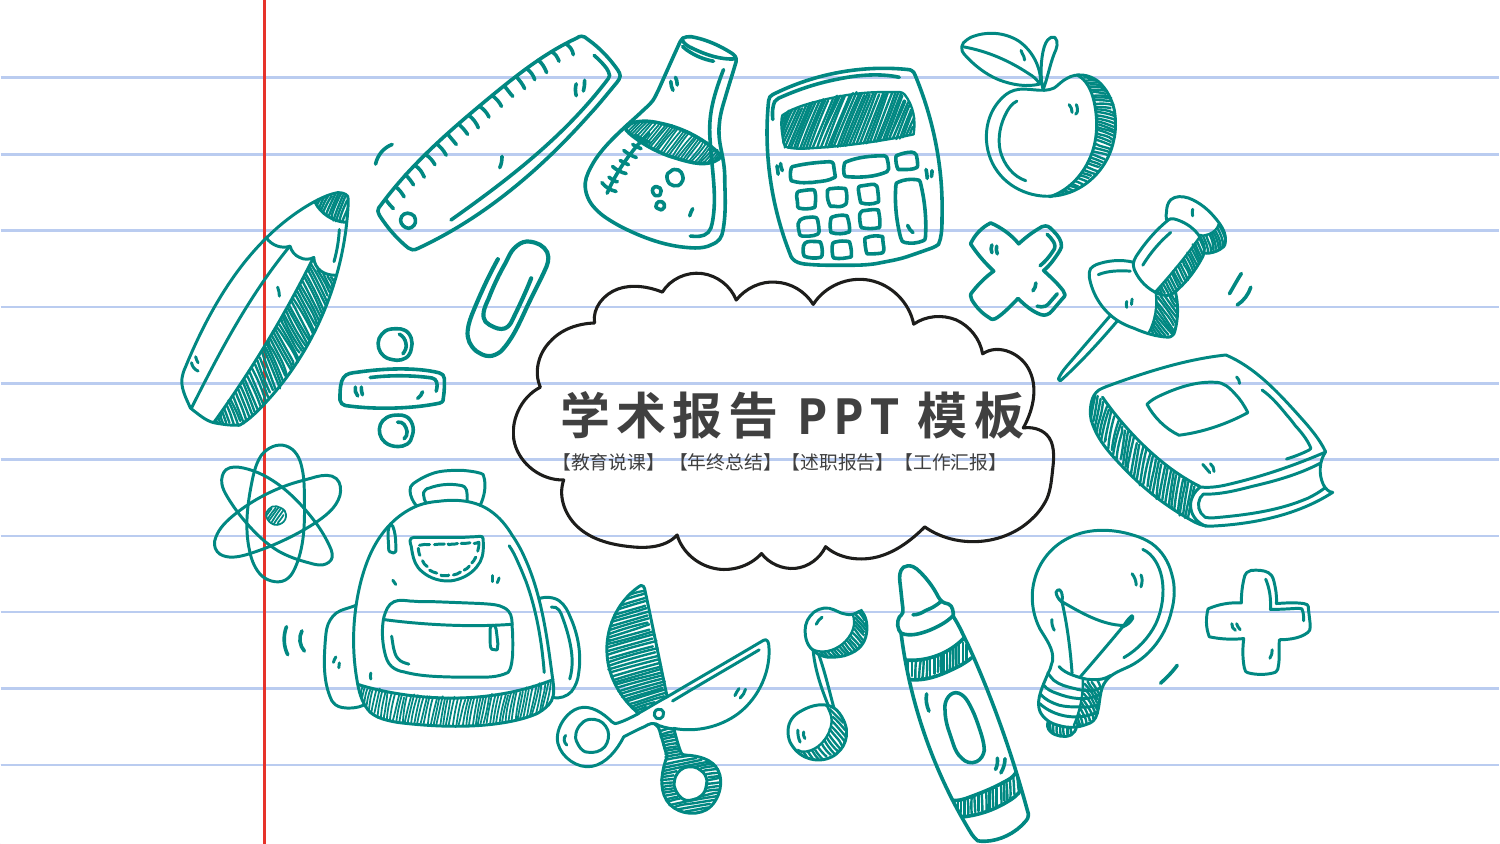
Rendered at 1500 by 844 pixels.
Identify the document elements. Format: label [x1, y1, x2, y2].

picture [40, 0, 1385, 844]
